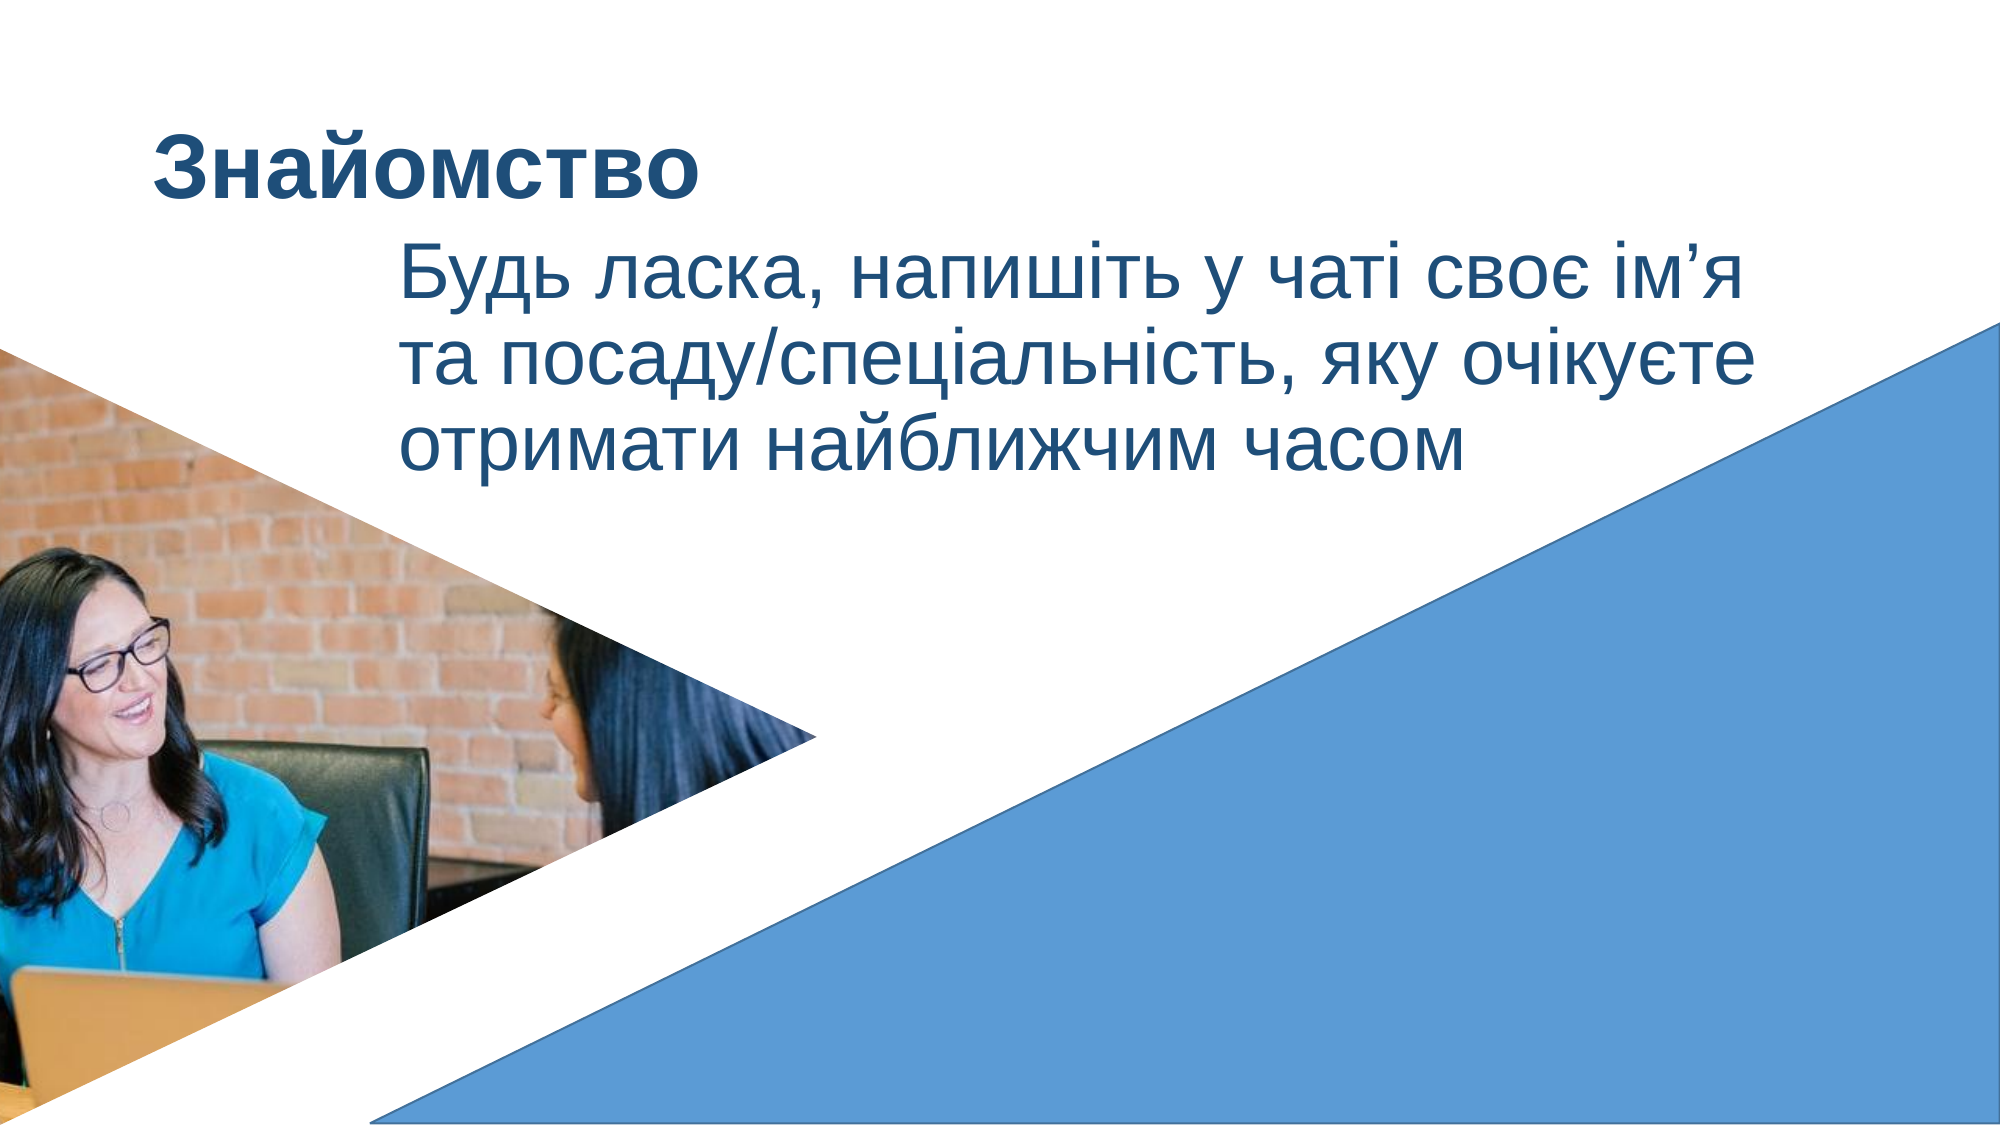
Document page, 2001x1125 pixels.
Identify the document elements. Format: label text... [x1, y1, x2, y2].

title Знайомство [137, 59, 1863, 278]
text_box [822, 323, 2000, 1124]
list Будь ласка, напишіть у чаті своє ім’я та посаду/спеціальність, яку очікуєте отримати найближчим часом [383, 222, 1863, 937]
picture [0, 348, 817, 1125]
